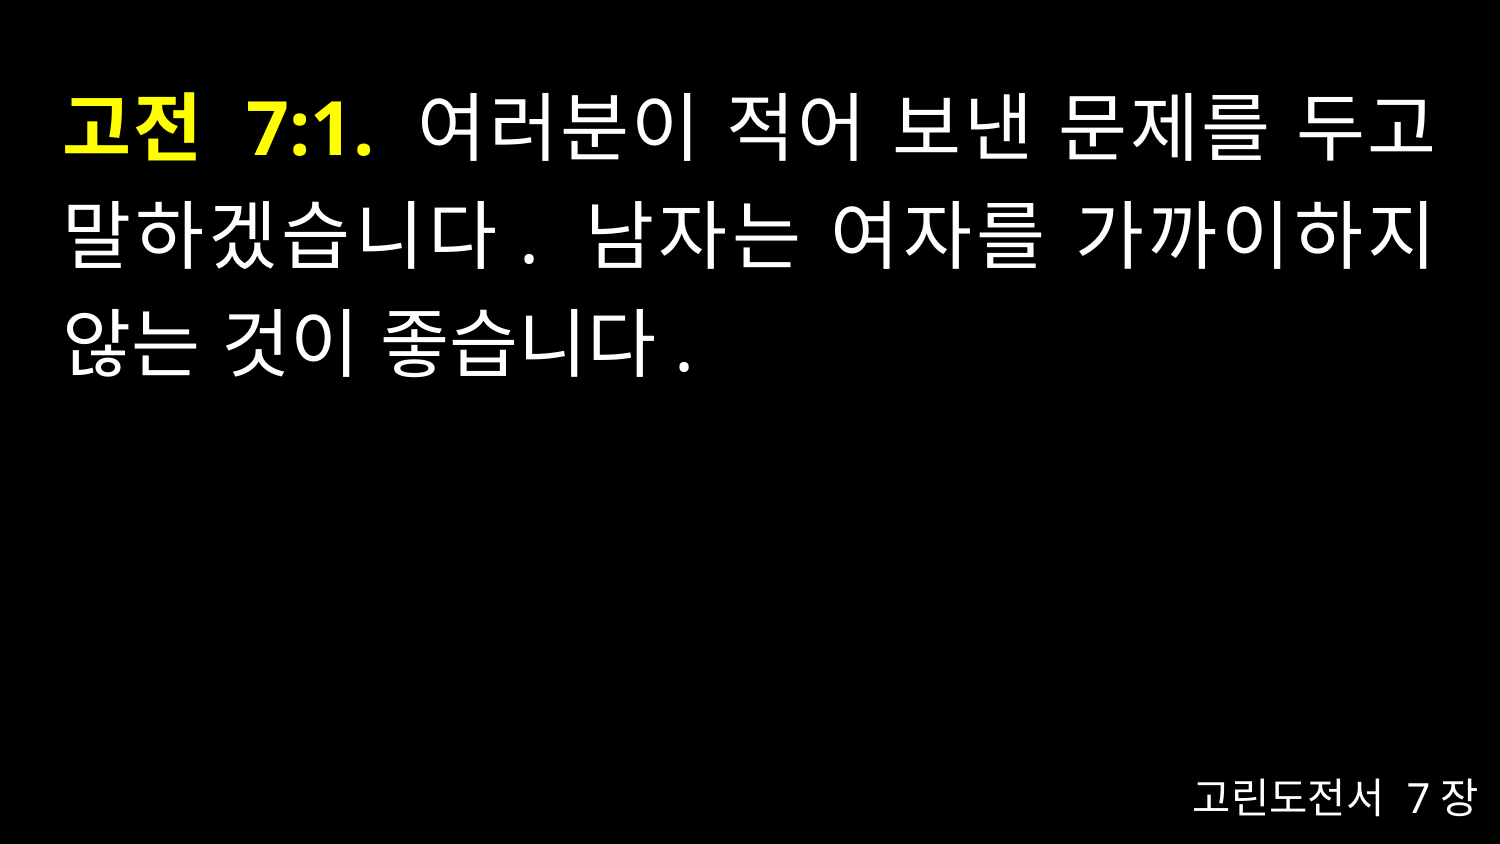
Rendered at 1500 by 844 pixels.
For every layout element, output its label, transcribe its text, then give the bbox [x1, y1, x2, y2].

title 고전 7:1. 여러분이 적어 보낸 문제를 두고 말하겠습니다. 남자는 여자를 가까이하지 않는 것이 좋습니다. [0, 0, 1500, 844]
subtitle 고린도전서 7장 [916, 770, 1500, 844]
